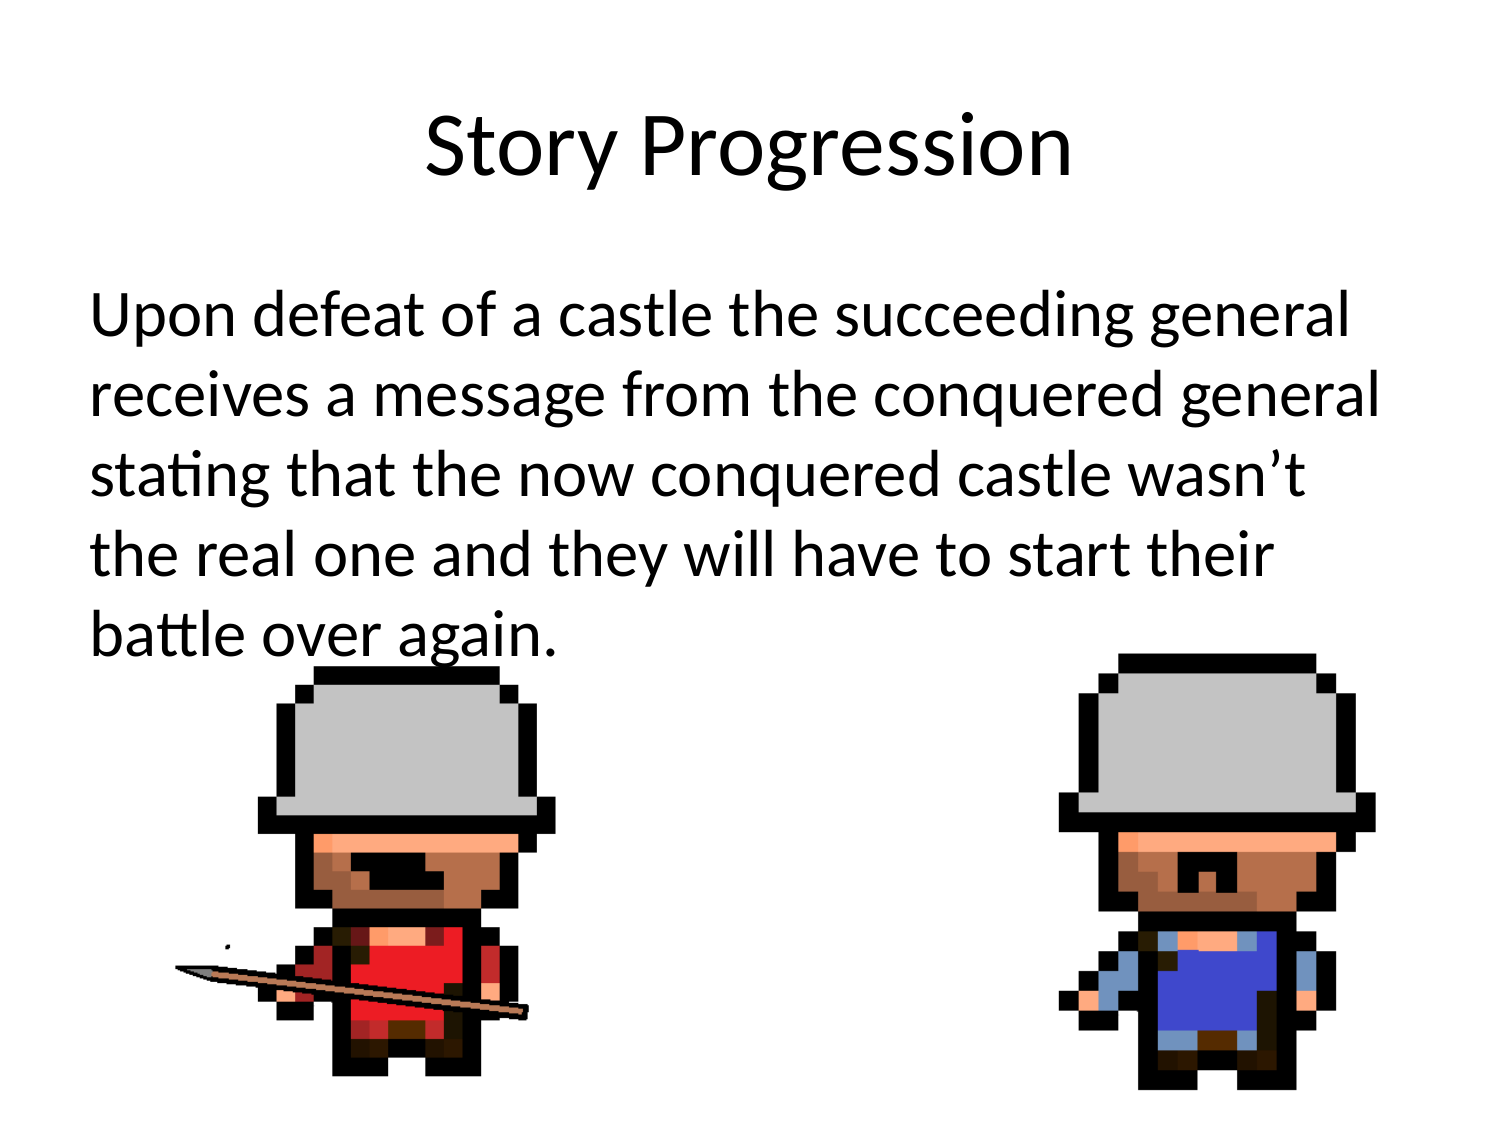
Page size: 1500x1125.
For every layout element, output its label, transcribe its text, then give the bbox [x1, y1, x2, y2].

picture [164, 629, 631, 1096]
text_box Upon defeat of a castle the succeeding general receives a message from the conquered general stating that the now conquered castle wasn’t the real one and they will have to start their battle over again. [75, 262, 1425, 1005]
picture [959, 614, 1456, 1111]
text_box Story Progression [75, 45, 1425, 233]
